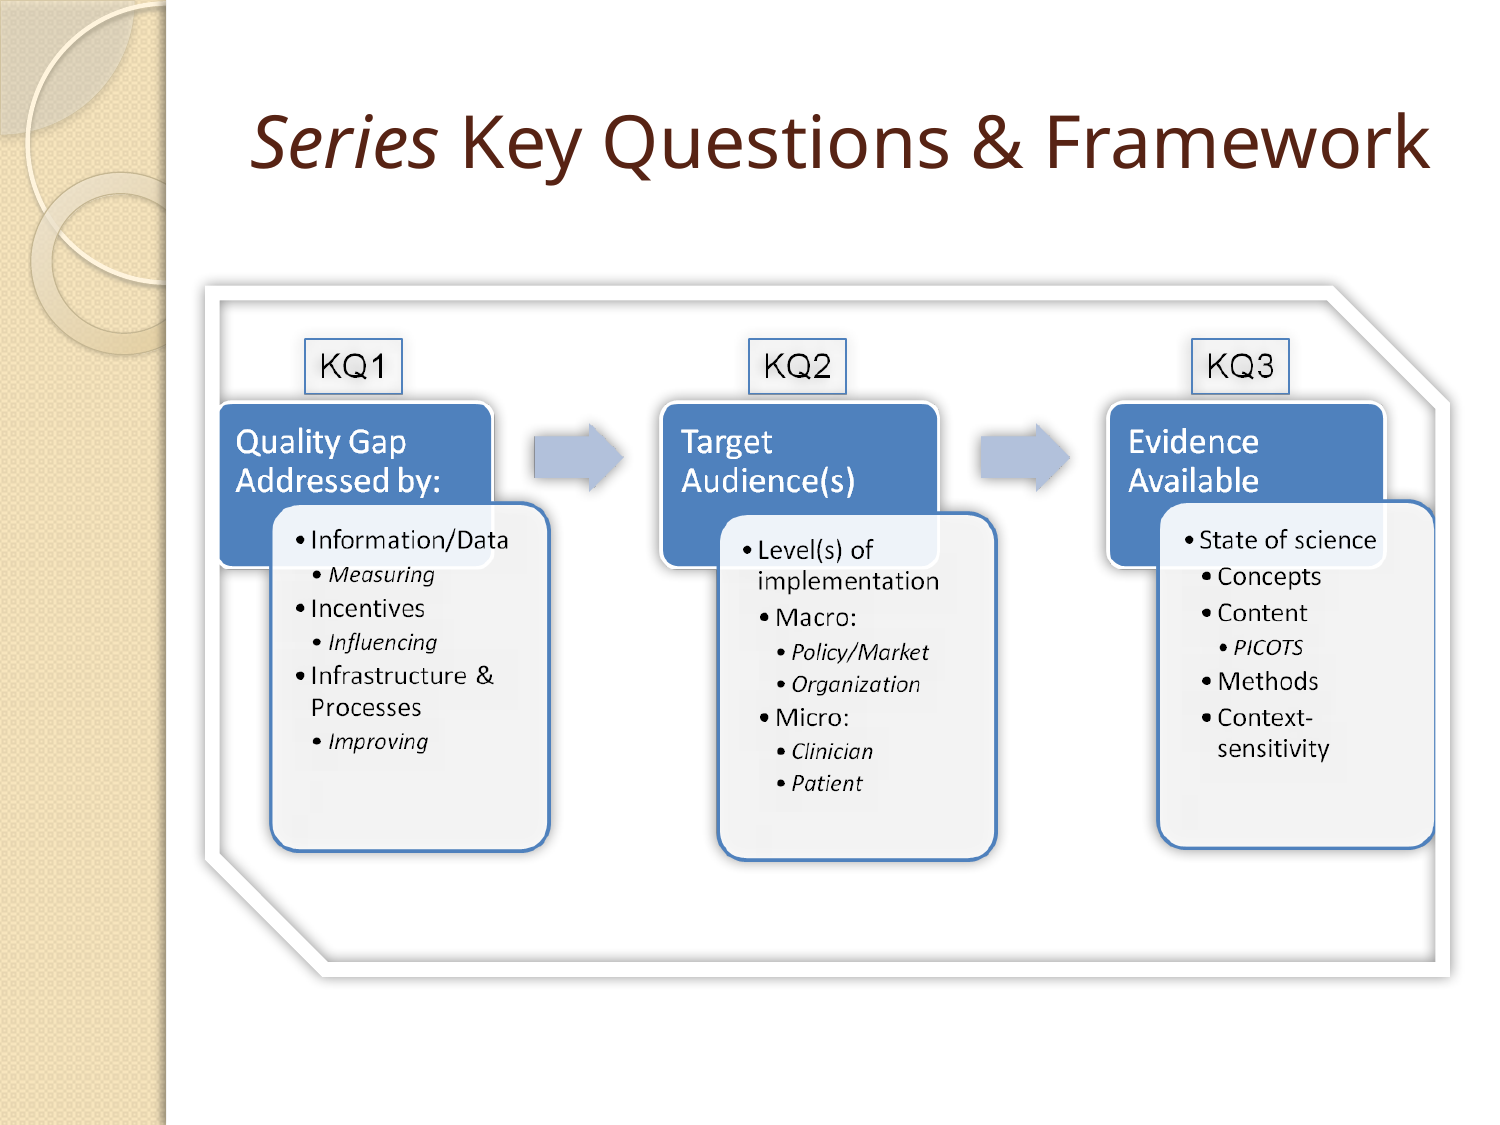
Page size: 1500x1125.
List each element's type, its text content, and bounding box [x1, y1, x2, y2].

title Series Key Questions & Framework [235, 45, 1466, 233]
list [212, 292, 1443, 970]
